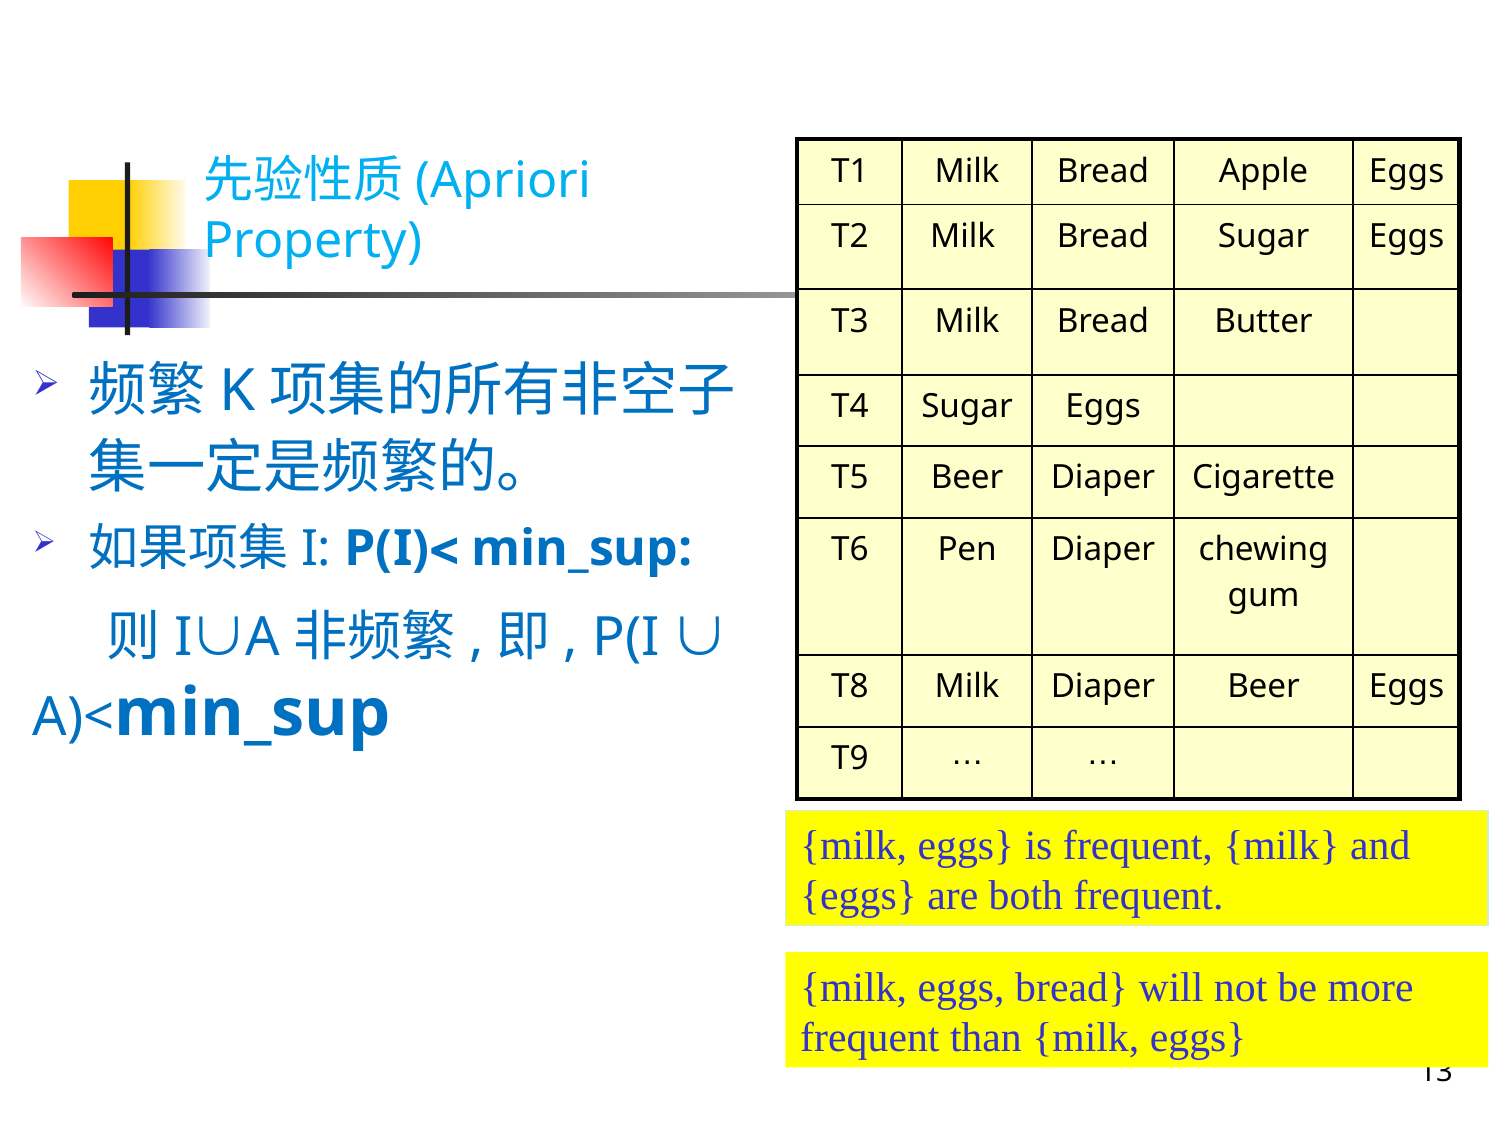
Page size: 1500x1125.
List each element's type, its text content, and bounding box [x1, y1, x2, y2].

table_cell … [1033, 728, 1173, 797]
table_cell [1354, 519, 1457, 654]
table_header Bread [1033, 141, 1173, 204]
table_cell Diaper [1033, 447, 1173, 517]
table_cell Bread [1033, 290, 1173, 374]
table_cell T8 [799, 656, 901, 726]
table_cell Diaper [1033, 656, 1173, 726]
table_header Milk [903, 141, 1031, 204]
title 先验性质(Apriori Property) [188, 160, 795, 275]
table_cell Pen [903, 519, 1031, 654]
table_cell [1175, 376, 1352, 445]
table_cell T4 [799, 376, 901, 445]
table_cell [1175, 728, 1352, 797]
table_cell [1354, 447, 1457, 517]
table_cell T3 [799, 290, 901, 374]
text_box {milk, eggs, bread} will not be more frequent than {milk, eggs} [785, 952, 1489, 1068]
table_cell [1354, 290, 1457, 374]
table_header Apple [1175, 141, 1352, 204]
table_cell Sugar [1175, 205, 1352, 288]
table_cell Cigarette [1175, 447, 1352, 517]
table_cell Butter [1175, 290, 1352, 374]
table_cell T9 [799, 728, 901, 797]
table_cell [1354, 728, 1457, 797]
table_cell Sugar [903, 376, 1031, 445]
table_cell … [903, 728, 1031, 797]
table_header Eggs [1354, 141, 1457, 204]
table_cell Bread [1033, 205, 1173, 288]
table_cell Milk [903, 290, 1031, 374]
table_cell [1354, 376, 1457, 445]
table_header T1 [799, 141, 901, 204]
table_cell Eggs [1354, 205, 1457, 288]
text_box {milk, eggs} is frequent, {milk} and {eggs} are both frequent. [785, 810, 1489, 926]
slide_number 13 [1154, 1068, 1468, 1100]
table_cell Diaper [1033, 519, 1173, 654]
table_cell Beer [903, 447, 1031, 517]
table_cell Milk [903, 656, 1031, 726]
table_cell Beer [1175, 656, 1352, 726]
table_cell Eggs [1354, 656, 1457, 726]
table_cell Milk [903, 205, 1031, 288]
table_cell chewing gum [1175, 519, 1352, 654]
table_cell T2 [799, 205, 901, 288]
table_cell Eggs [1033, 376, 1173, 445]
table_cell T6 [799, 519, 901, 654]
table_cell T5 [799, 447, 901, 517]
list 频繁K项集的所有非空子集一定是频繁的。 如果项集I: P(I) min_sup: 则IA非频繁,即, P(I  A)<min_sup [17, 338, 765, 929]
